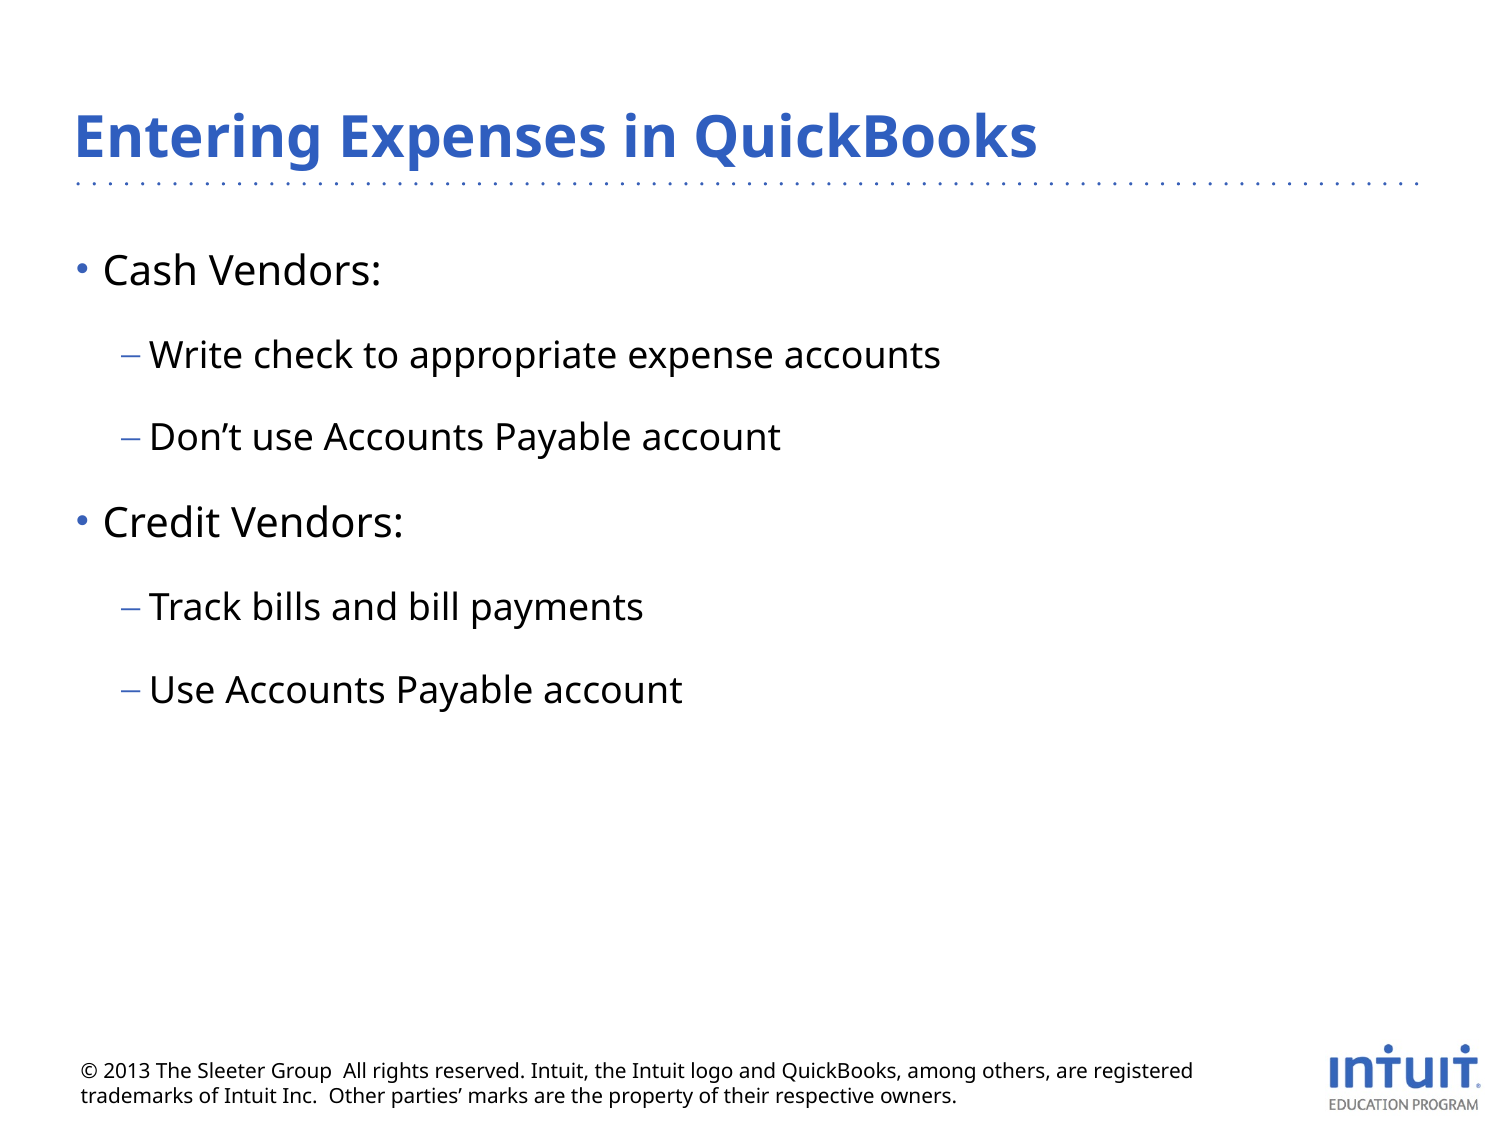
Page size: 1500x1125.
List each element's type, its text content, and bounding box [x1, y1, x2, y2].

list Cash Vendors: Write check to appropriate expense accounts Don’t use Accounts Payable account Credit Vendors: Track bills and bill payments Use Accounts Payable account [75, 235, 1424, 1012]
picture [1325, 1039, 1485, 1116]
title Entering Expenses in QuickBooks [73, 62, 1424, 169]
